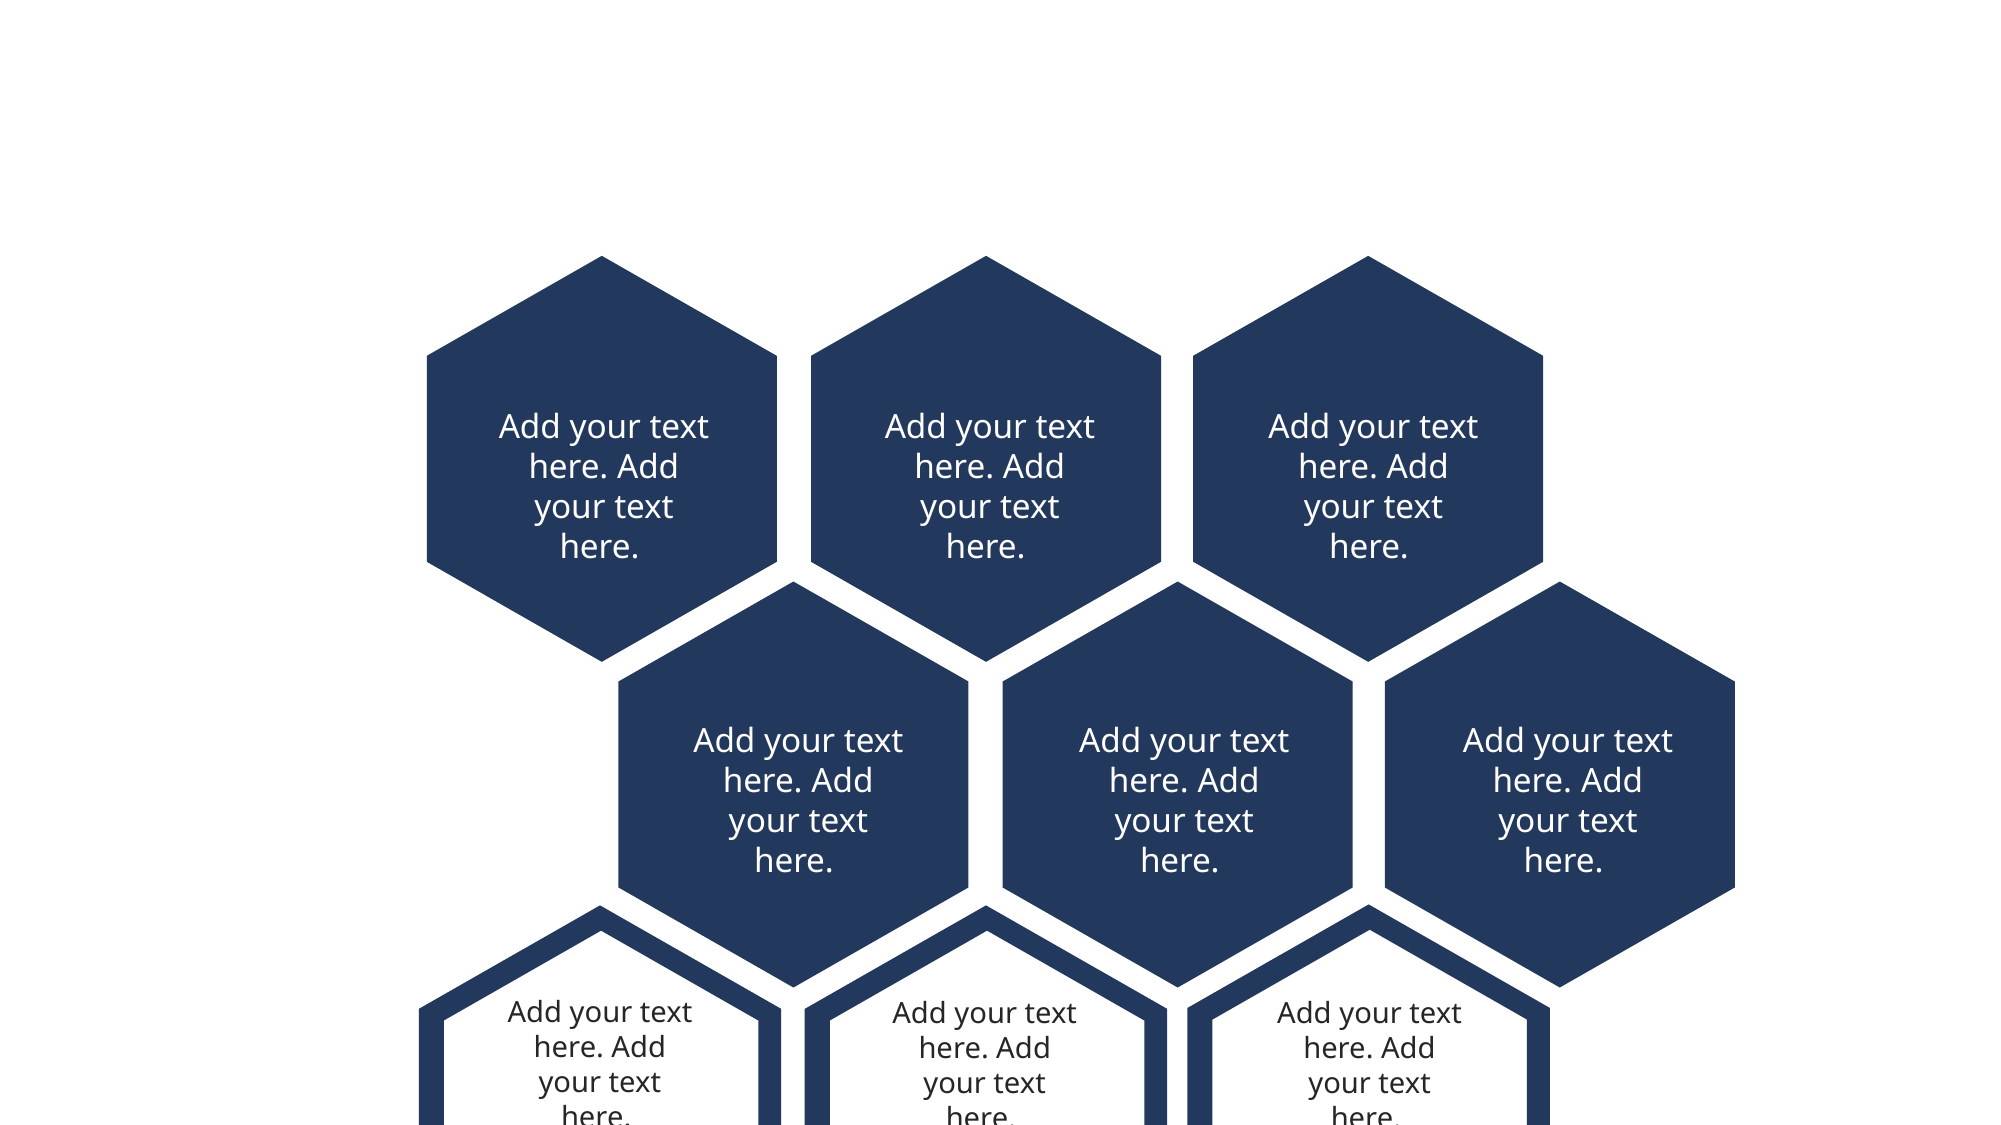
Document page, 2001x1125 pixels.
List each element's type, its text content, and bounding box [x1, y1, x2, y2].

text_box [1383, 580, 1736, 989]
text_box [810, 254, 1163, 664]
text_box Add your text here. Add your text here. [1442, 711, 1694, 887]
text_box Add your text here. Add your text here. [486, 985, 714, 1125]
text_box [417, 904, 783, 1125]
text_box Add your text here. Add your text here. [1256, 987, 1484, 1125]
text_box Add your text here. Add your text here. [478, 398, 730, 573]
text_box [1192, 254, 1545, 664]
text_box Add your text here. Add your text here. [864, 398, 1116, 573]
text_box Add your text here. Add your text here. [672, 711, 925, 887]
text_box Add your text here. Add your text here. [871, 987, 1099, 1125]
text_box [803, 904, 1169, 1125]
text_box Add your text here. Add your text here. [1058, 711, 1311, 887]
text_box [617, 580, 970, 989]
text_box [1001, 580, 1354, 989]
text_box Add your text here. Add your text here. [1247, 398, 1500, 573]
text_box [1186, 903, 1551, 1125]
text_box [425, 254, 778, 664]
